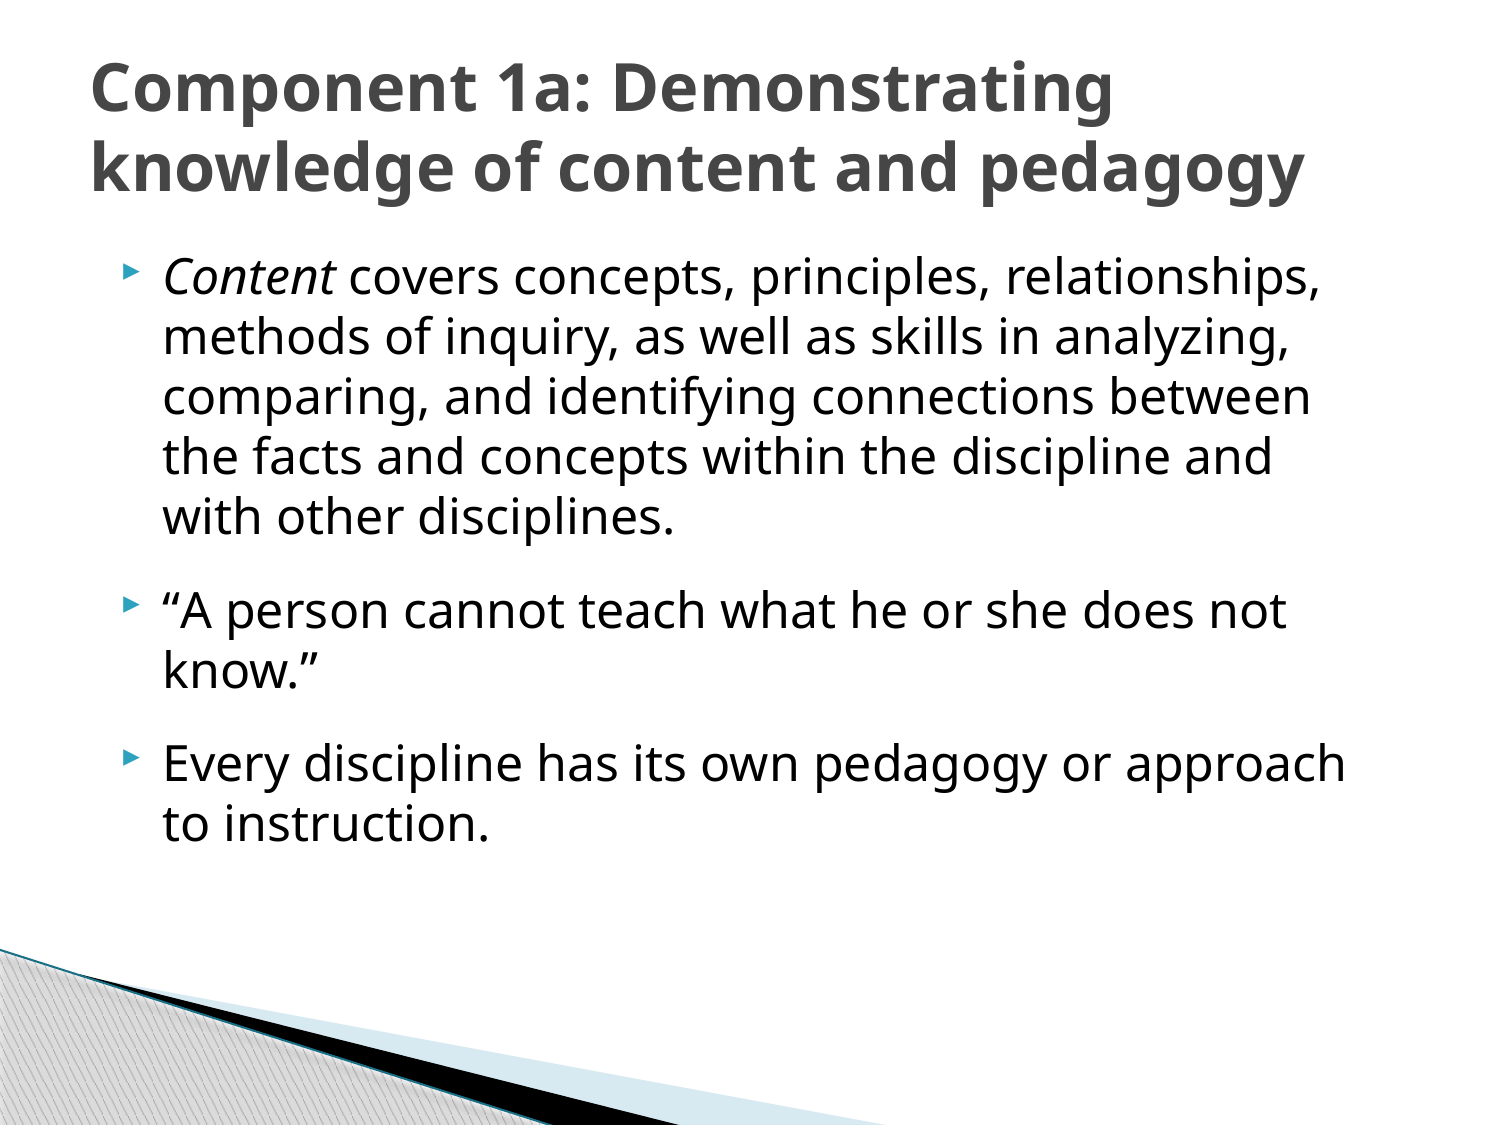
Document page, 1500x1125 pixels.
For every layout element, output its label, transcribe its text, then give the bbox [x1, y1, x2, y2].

title Component 1a: Demonstrating knowledge of content and pedagogy [75, 0, 1425, 250]
list Content covers concepts, principles, relationships, methods of inquiry, as well as skills in analyzing, comparing, and identifying connections between the facts and concepts within the discipline and with other disciplines. “A person cannot teach what he or she does not know.” Every discipline has its own pedagogy or approach to instruction. [87, 250, 1388, 938]
